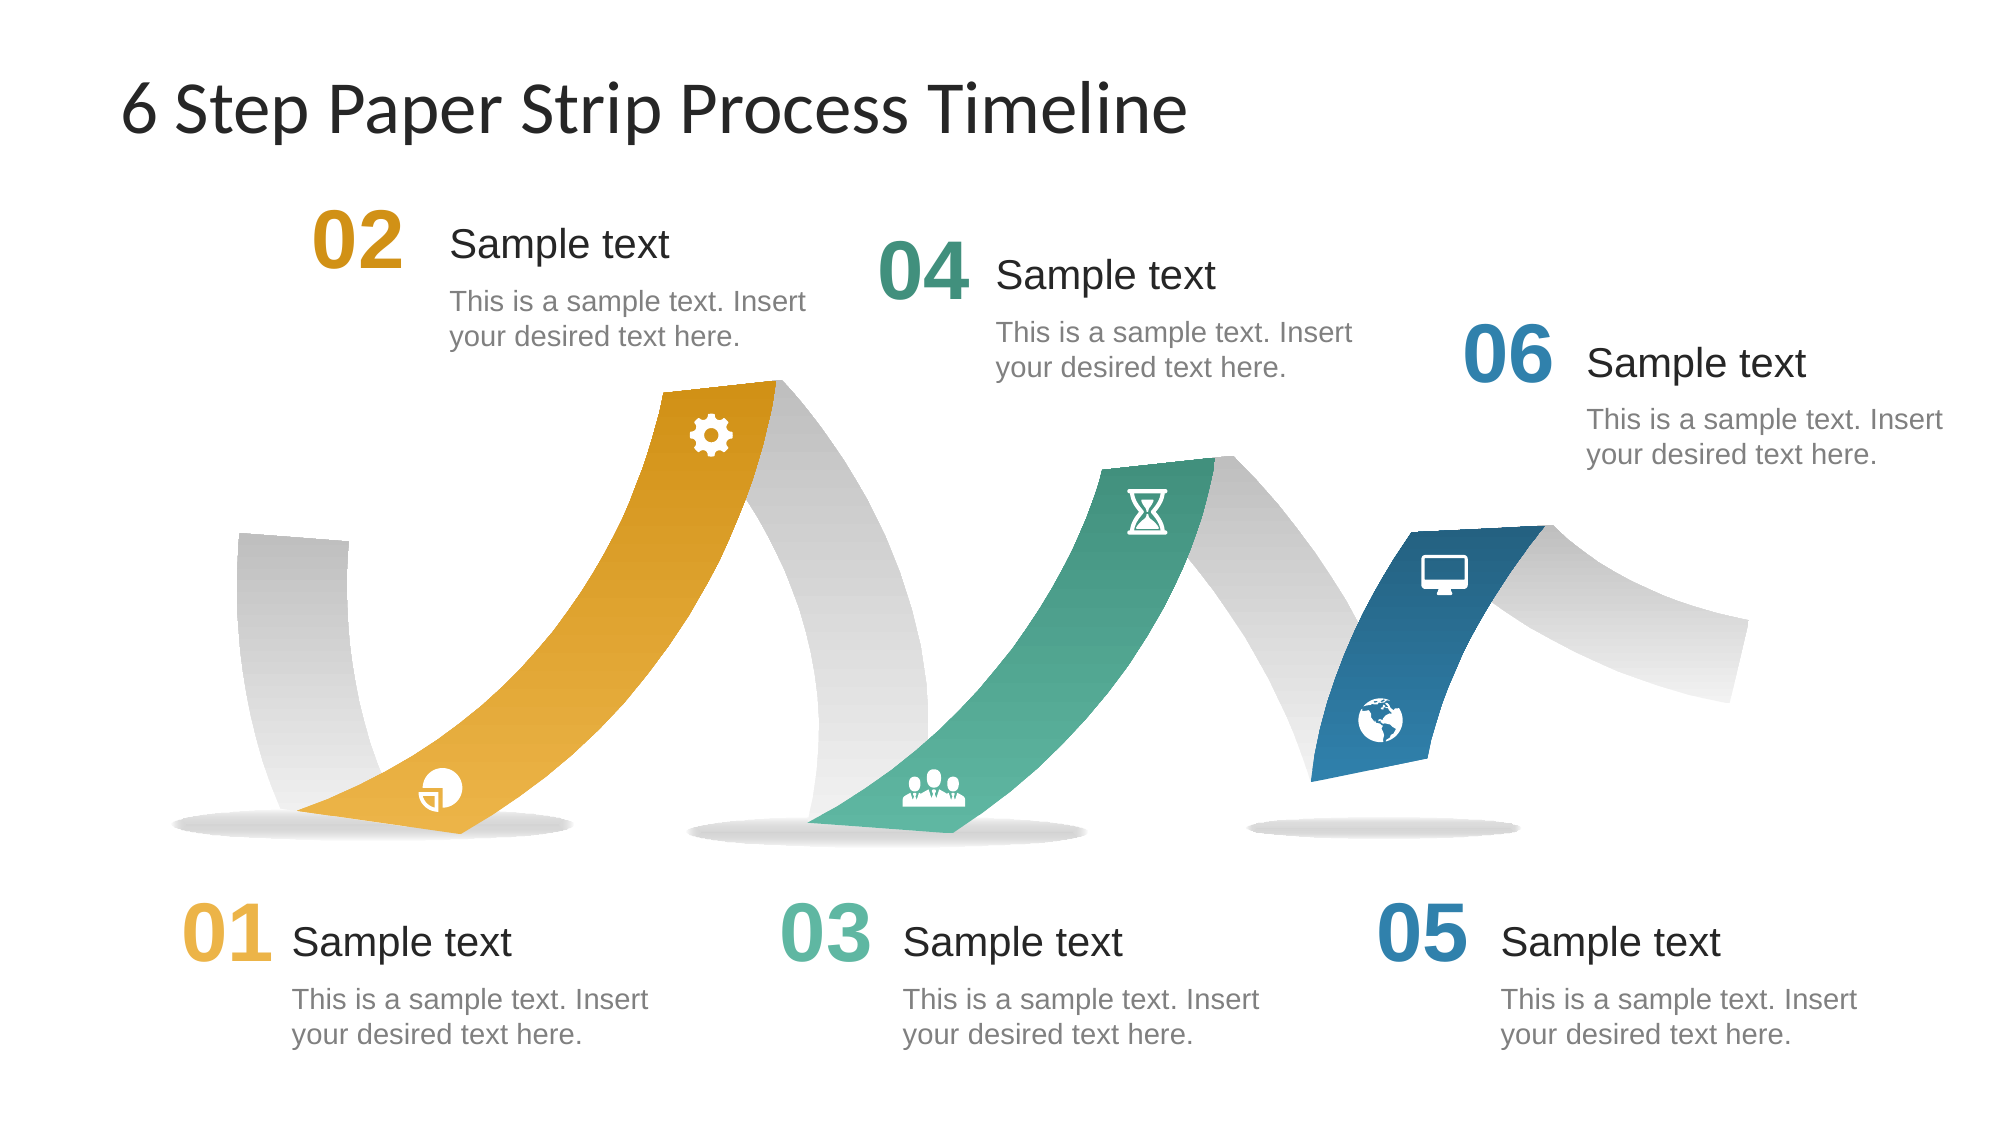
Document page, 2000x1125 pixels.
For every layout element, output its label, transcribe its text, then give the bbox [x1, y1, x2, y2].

text_box [685, 816, 1089, 848]
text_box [902, 769, 966, 807]
text_box [1188, 455, 1358, 780]
text_box [746, 379, 929, 822]
title 6 Step Paper Strip Process Timeline [99, 45, 1900, 162]
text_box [1127, 488, 1168, 535]
text_box [1245, 816, 1522, 839]
text_box [1421, 554, 1468, 596]
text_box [295, 177, 838, 361]
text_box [165, 869, 681, 1059]
text_box [689, 413, 733, 457]
text_box [1310, 525, 1546, 783]
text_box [1446, 290, 1976, 480]
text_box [418, 767, 463, 813]
text_box [807, 457, 1216, 834]
text_box [170, 809, 575, 841]
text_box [861, 208, 1385, 392]
text_box [296, 380, 777, 835]
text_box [763, 869, 1292, 1059]
text_box [1492, 525, 1749, 704]
text_box [236, 533, 382, 811]
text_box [1360, 869, 1890, 1059]
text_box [1358, 698, 1403, 743]
